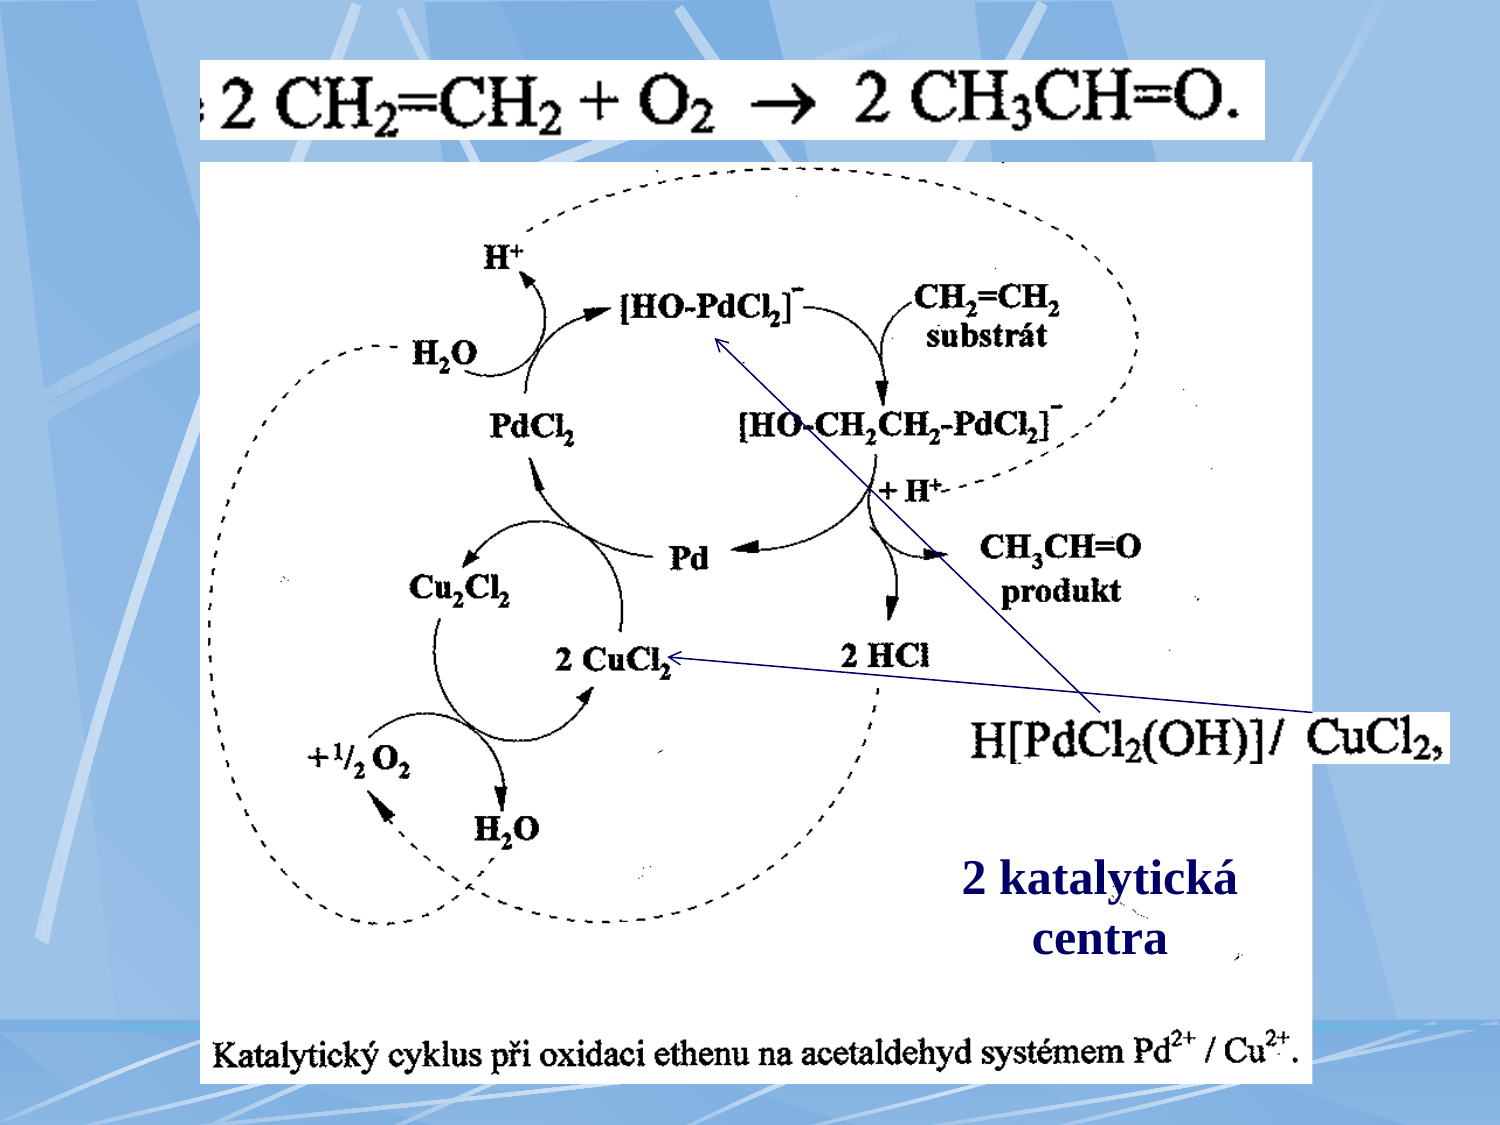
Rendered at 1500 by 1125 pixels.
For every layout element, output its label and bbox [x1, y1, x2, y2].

picture [199, 60, 1266, 140]
text_box [714, 337, 1101, 655]
text_box [666, 656, 1313, 713]
picture [199, 162, 1451, 1084]
